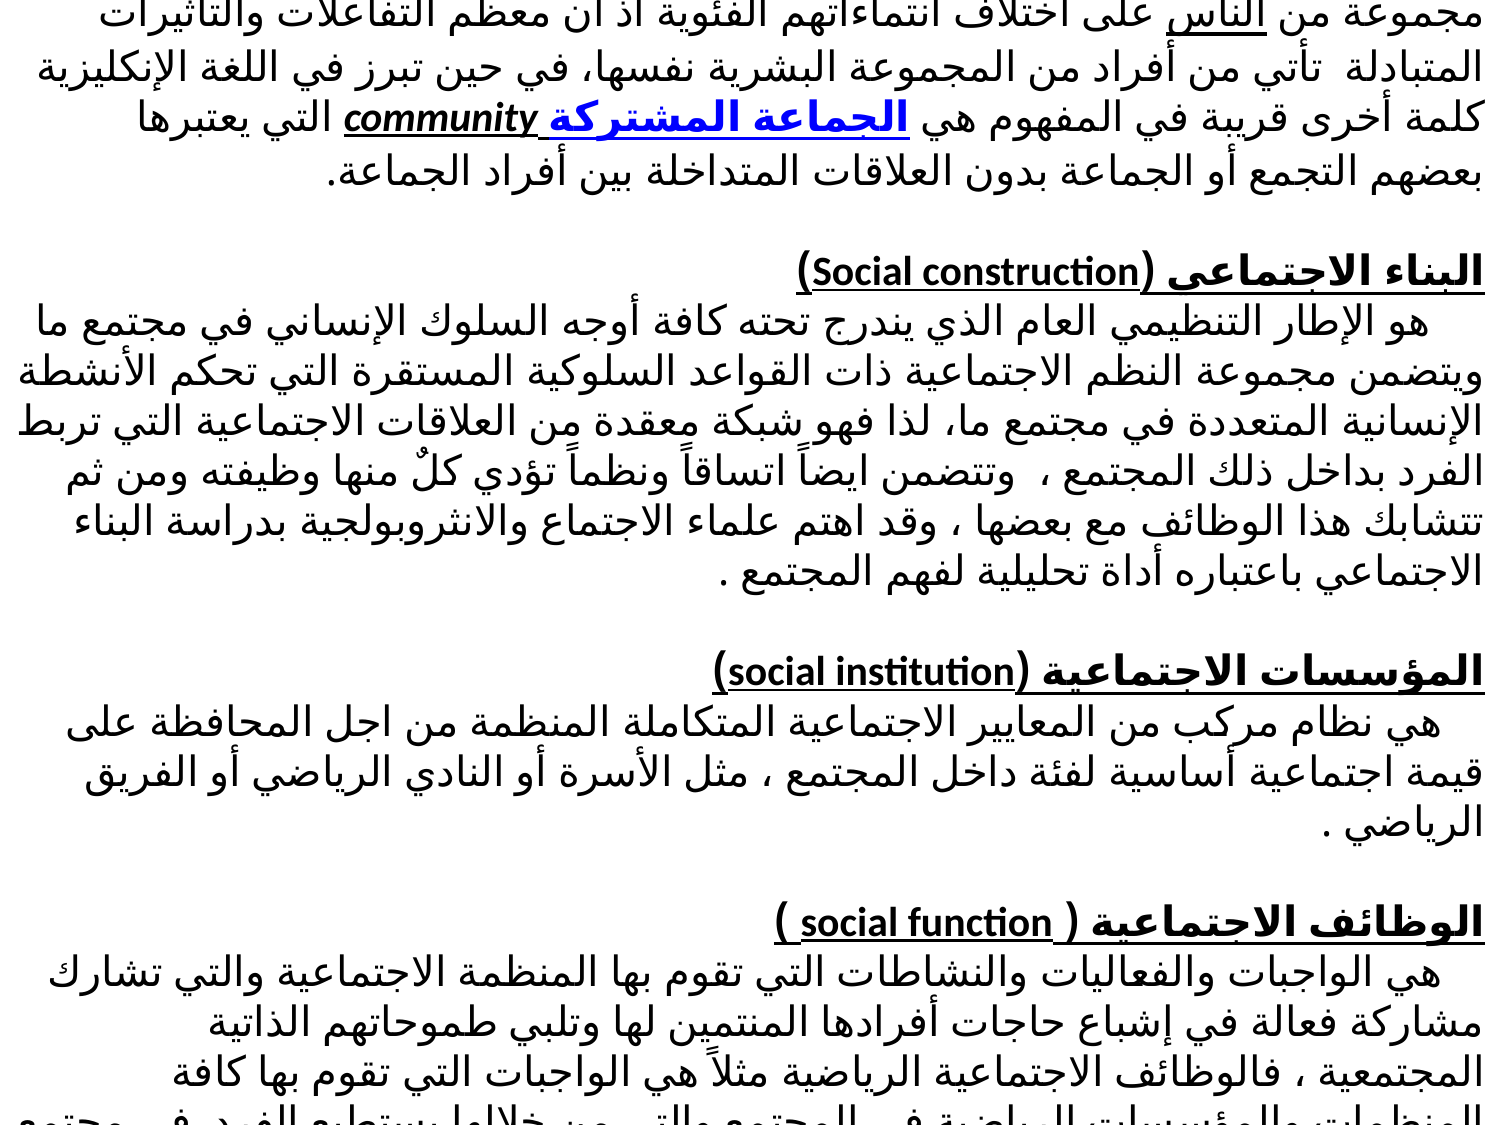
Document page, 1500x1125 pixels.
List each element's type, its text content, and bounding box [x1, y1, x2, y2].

title المجتمع (society) يميل علماء الاجتماع لاعتبارالمجتمع " نظاما شبه مغلق semi-closed تشكله مجموعة من الناس على اختلاف انتماءاتهم الفئوية اذ أن معظم التفاعلات والتأثيرات المتبادلة تأتي من أفراد من المجموعة البشرية نفسها، في حين تبرز في اللغة الإنكليزية كلمة أخرى قريبة في المفهوم هي الجماعة المشتركة community التي يعتبرها بعضهم التجمع أو الجماعة بدون العلاقات المتداخلة بين أفراد الجماعة. البناء الاجتماعي (Social construction) هو الإطار التنظيمي العام الذي يندرج تحته كافة أوجه السلوك الإنساني في مجتمع ما ويتضمن مجموعة النظم الاجتماعية ذات القواعد السلوكية المستقرة التي تحكم الأنشطة الإنسانية المتعددة في مجتمع ما، لذا فهو شبكة معقدة من العلاقات الاجتماعية التي تربط الفرد بداخل ذلك المجتمع ، وتتضمن ايضاً اتساقاً ونظماً تؤدي كلٌ منها وظيفته ومن ثم تتشابك هذا الوظائف مع بعضها ، وقد اهتم علماء الاجتماع والانثروبولجية بدراسة البناء الاجتماعي باعتباره أداة تحليلية لفهم المجتمع . المؤسسات الاجتماعية (social institution) هي نظام مركب من المعايير الاجتماعية المتكاملة المنظمة من اجل المحافظة على قيمة اجتماعية أساسية لفئة داخل المجتمع ، مثل الأسرة أو النادي الرياضي أو الفريق الرياضي . الوظائف الاجتماعية ( social function ) هي الواجبات والفعاليات والنشاطات التي تقوم بها المنظمة الاجتماعية والتي تشارك مشاركة فعالة في إشباع حاجات أفرادها المنتمين لها وتلبي طموحاتهم الذاتية المجتمعية ، فالوظائف الاجتماعية الرياضية مثلاً هي الواجبات التي تقوم بها كافة المنظمات والمؤسسات الرياضية في المجتمع والتي من خلالها يستطيع الفرد في مجتمع تحقيق أهدافه الأساسية وفي الوقت نفسه انجاز وحدة وتكامل جماعاته ومنظماته المختلفة . [0, 0, 1500, 1125]
